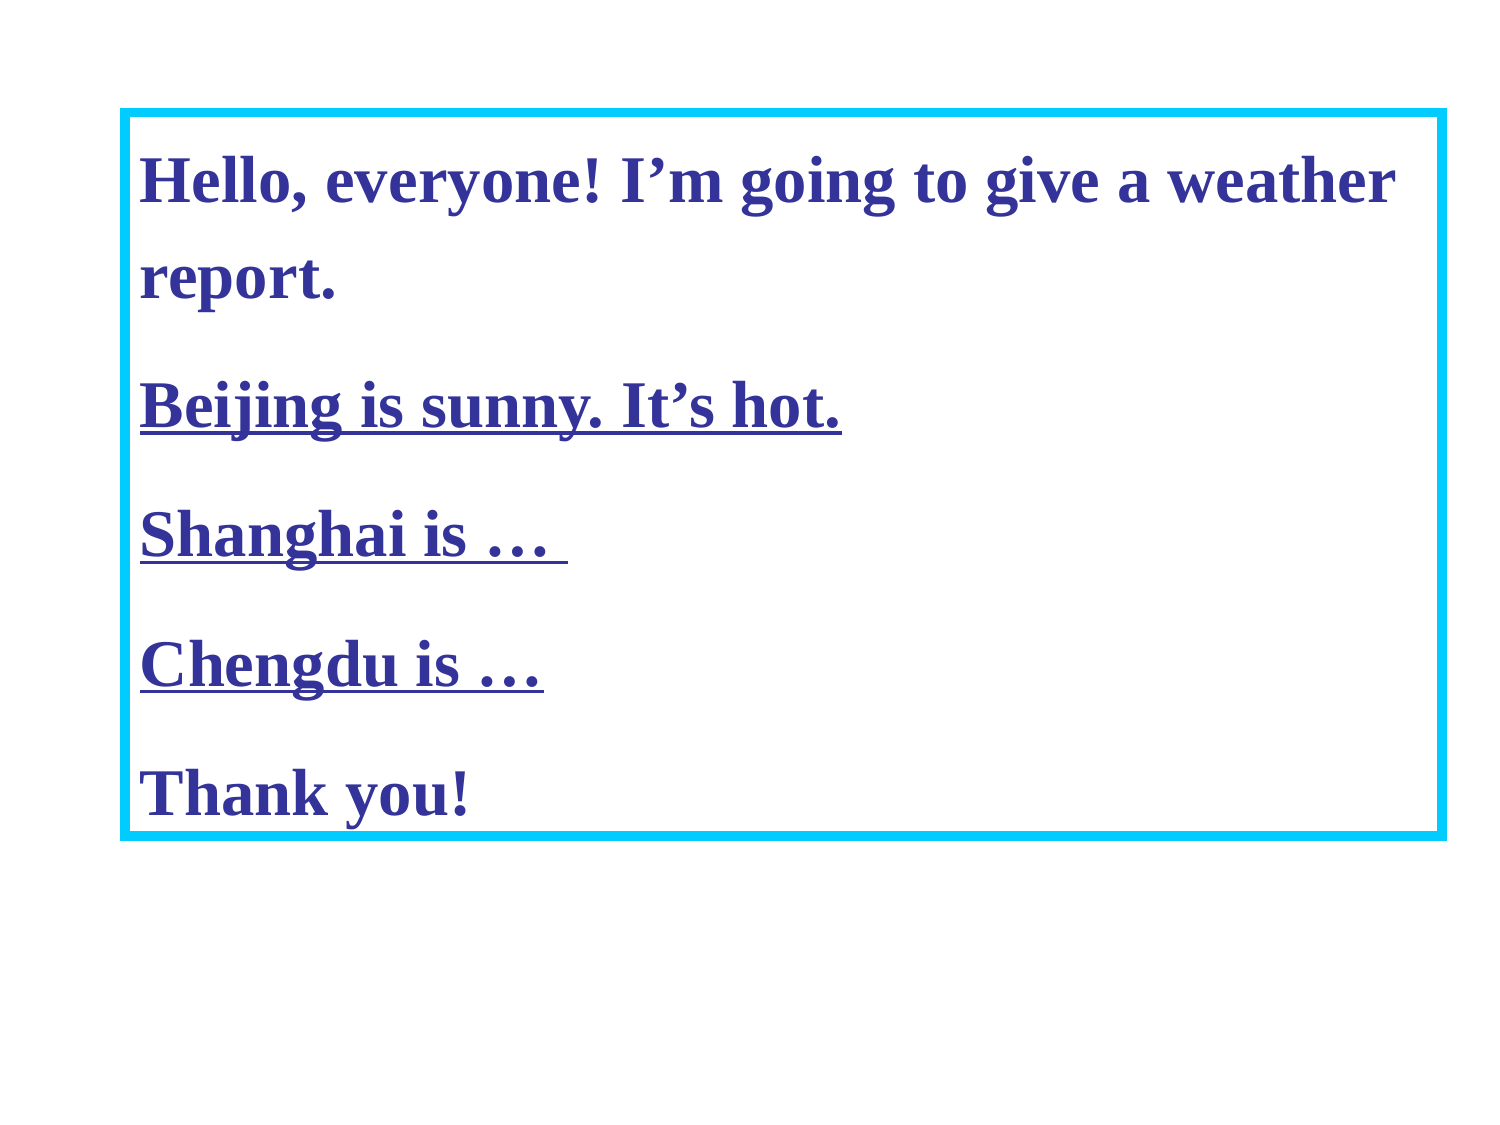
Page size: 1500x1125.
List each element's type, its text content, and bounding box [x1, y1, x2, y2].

text_box Hello, everyone! I’m going to give a weather report. Beijing is sunny. It’s hot. Shanghai is … Chengdu is … Thank you! [124, 112, 1442, 836]
